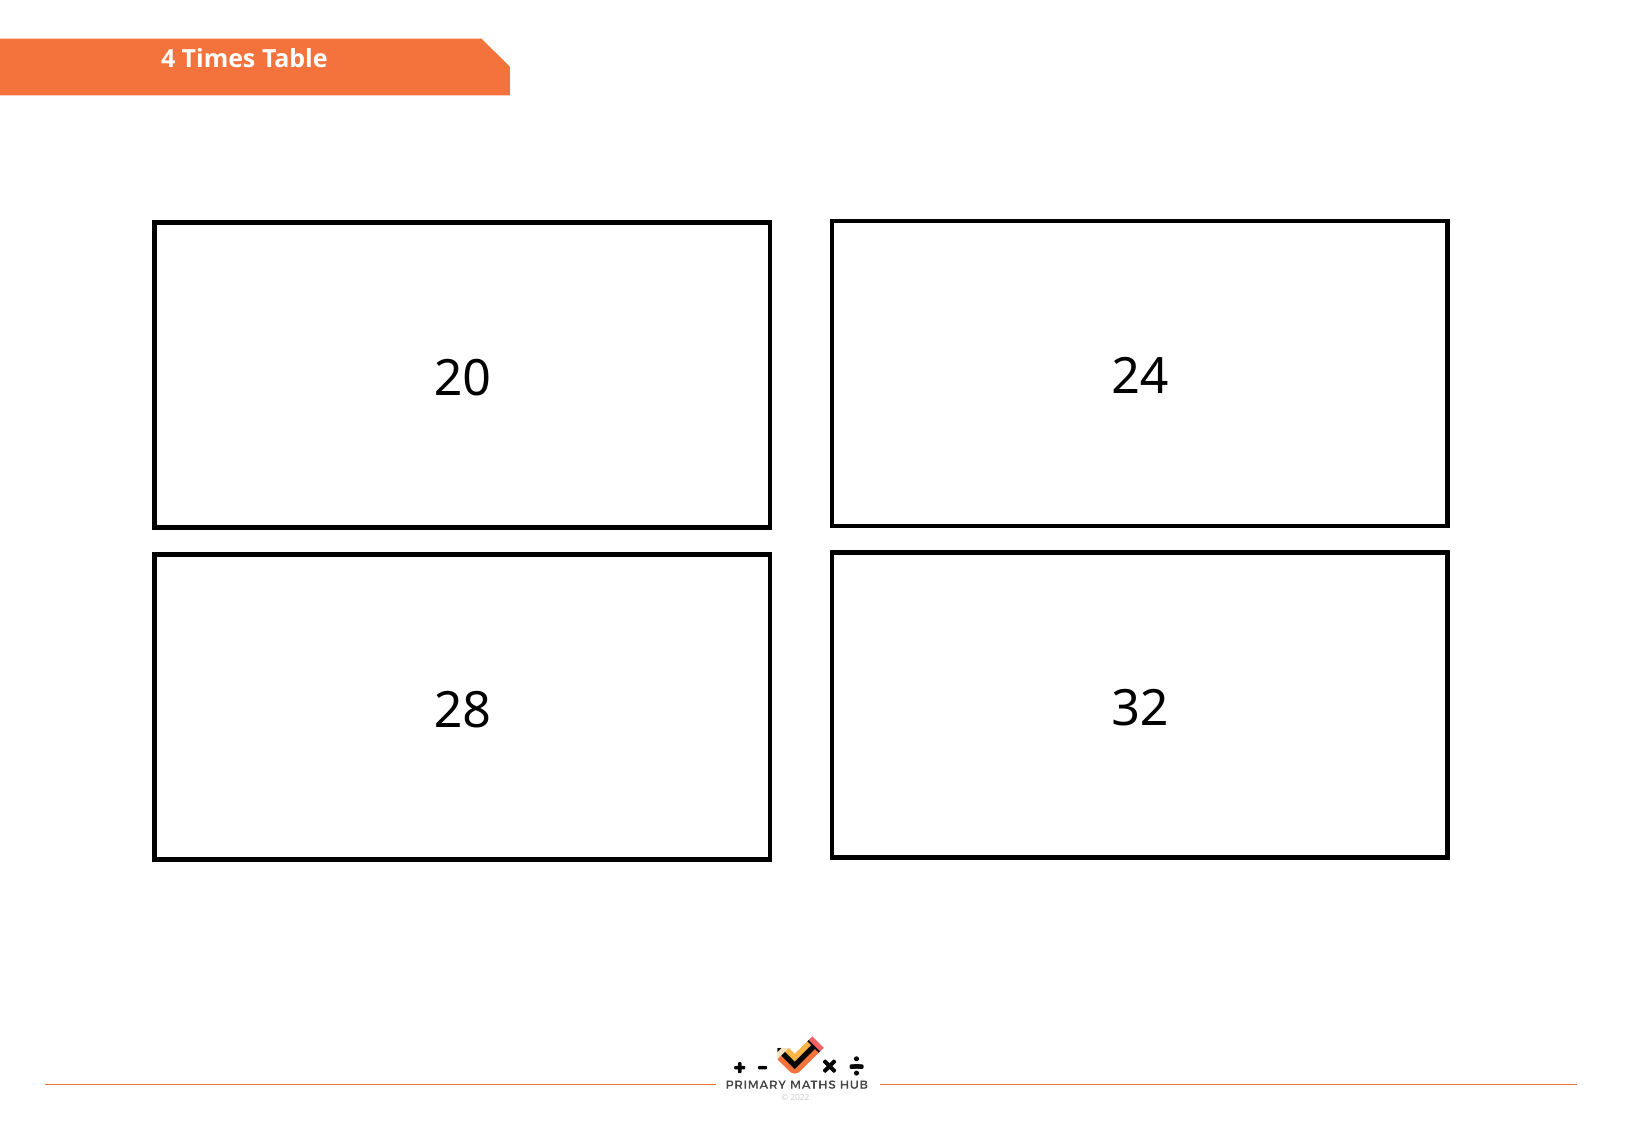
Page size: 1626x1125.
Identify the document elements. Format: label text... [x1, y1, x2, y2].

text_box 32 [831, 552, 1449, 859]
text_box 20 [153, 222, 771, 529]
text_box © 2022 [720, 1084, 870, 1110]
picture [722, 1034, 872, 1094]
text_box 24 [831, 220, 1449, 527]
text_box 28 [153, 553, 771, 860]
text_box 4 Times Table [0, 37, 511, 97]
